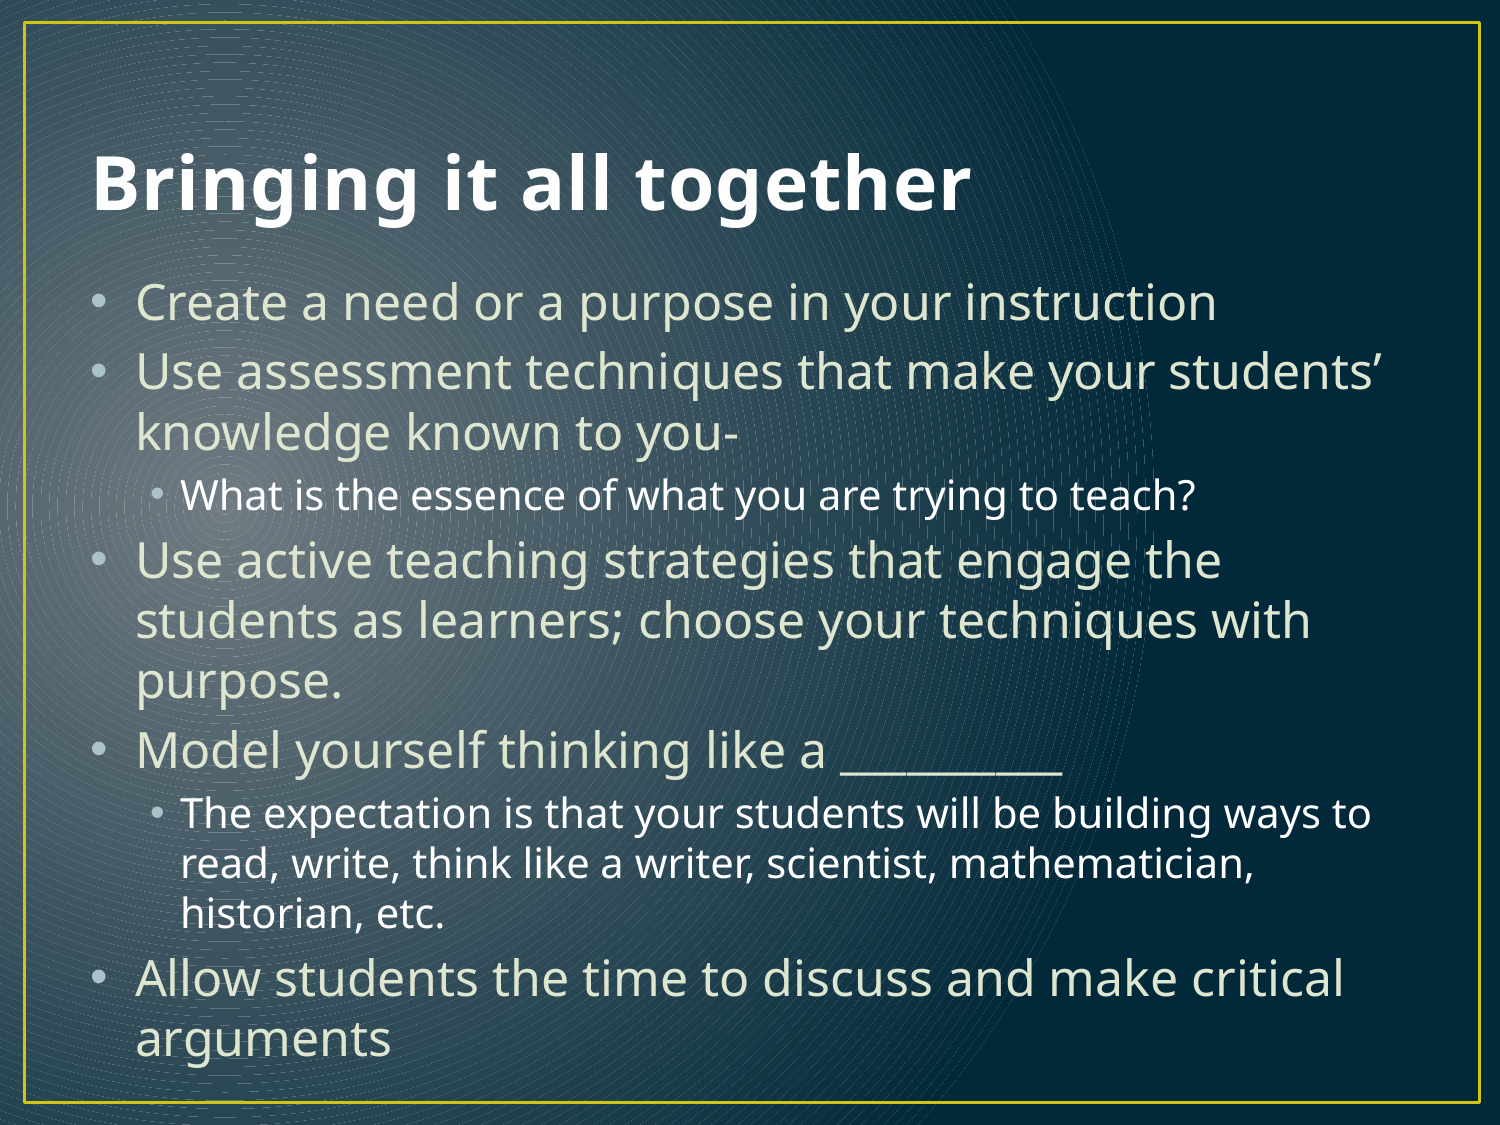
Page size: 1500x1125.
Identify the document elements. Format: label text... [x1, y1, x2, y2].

title Bringing it all together [75, 45, 1425, 233]
list Create a need or a purpose in your instruction Use assessment techniques that make your students’ knowledge known to you- What is the essence of what you are trying to teach? Use active teaching strategies that engage the students as learners; choose your techniques with purpose. Model yourself thinking like a __________ The expectation is that your students will be building ways to read, write, think like a writer, scientist, mathematician, historian, etc. Allow students the time to discuss and make critical arguments [75, 262, 1425, 1005]
